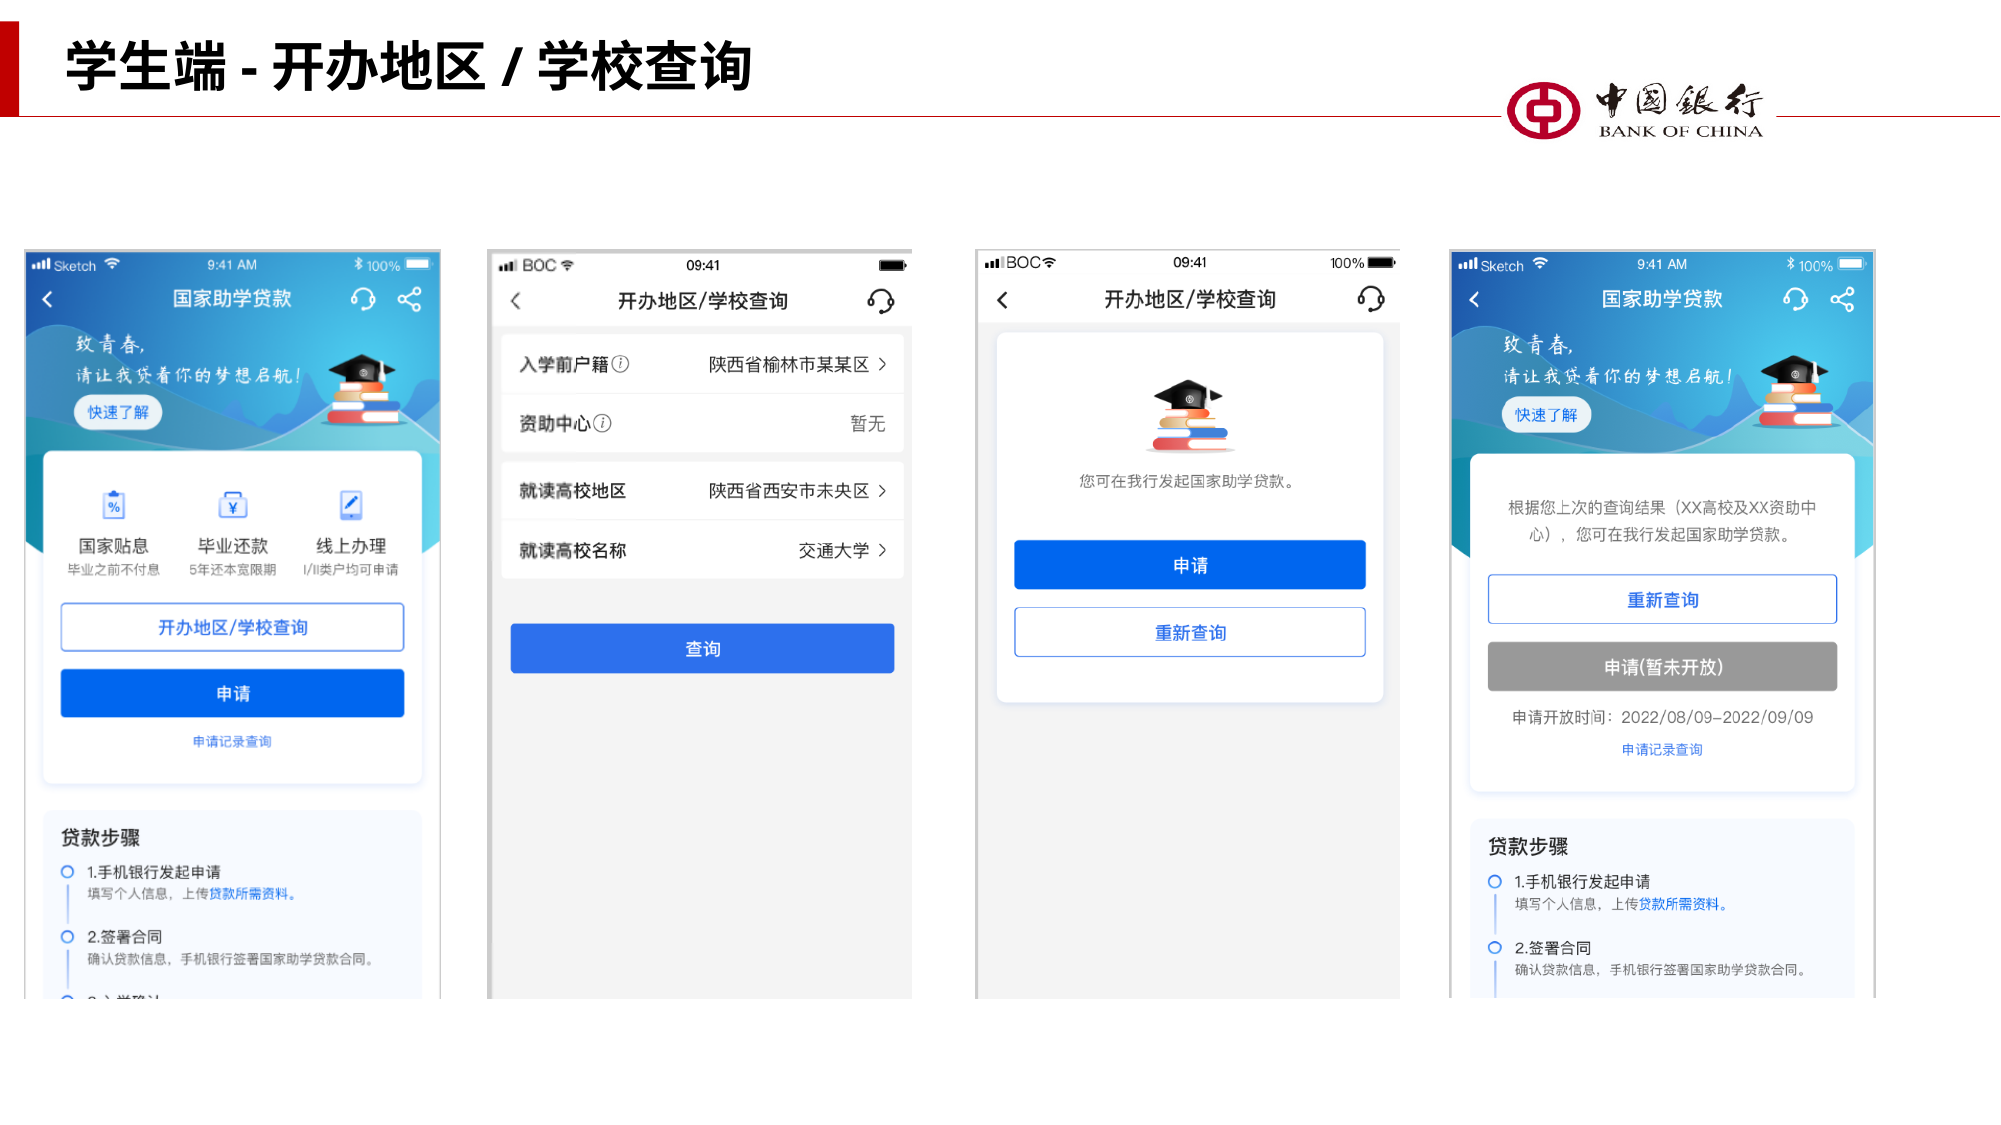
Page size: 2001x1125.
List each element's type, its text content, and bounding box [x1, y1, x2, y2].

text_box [0, 77, 2000, 144]
text_box 学生端-开办地区/学校查询 [50, 24, 1265, 77]
picture [1449, 249, 1876, 998]
picture [487, 249, 912, 999]
picture [974, 249, 1400, 999]
picture [24, 249, 441, 999]
text_box [0, 20, 20, 77]
